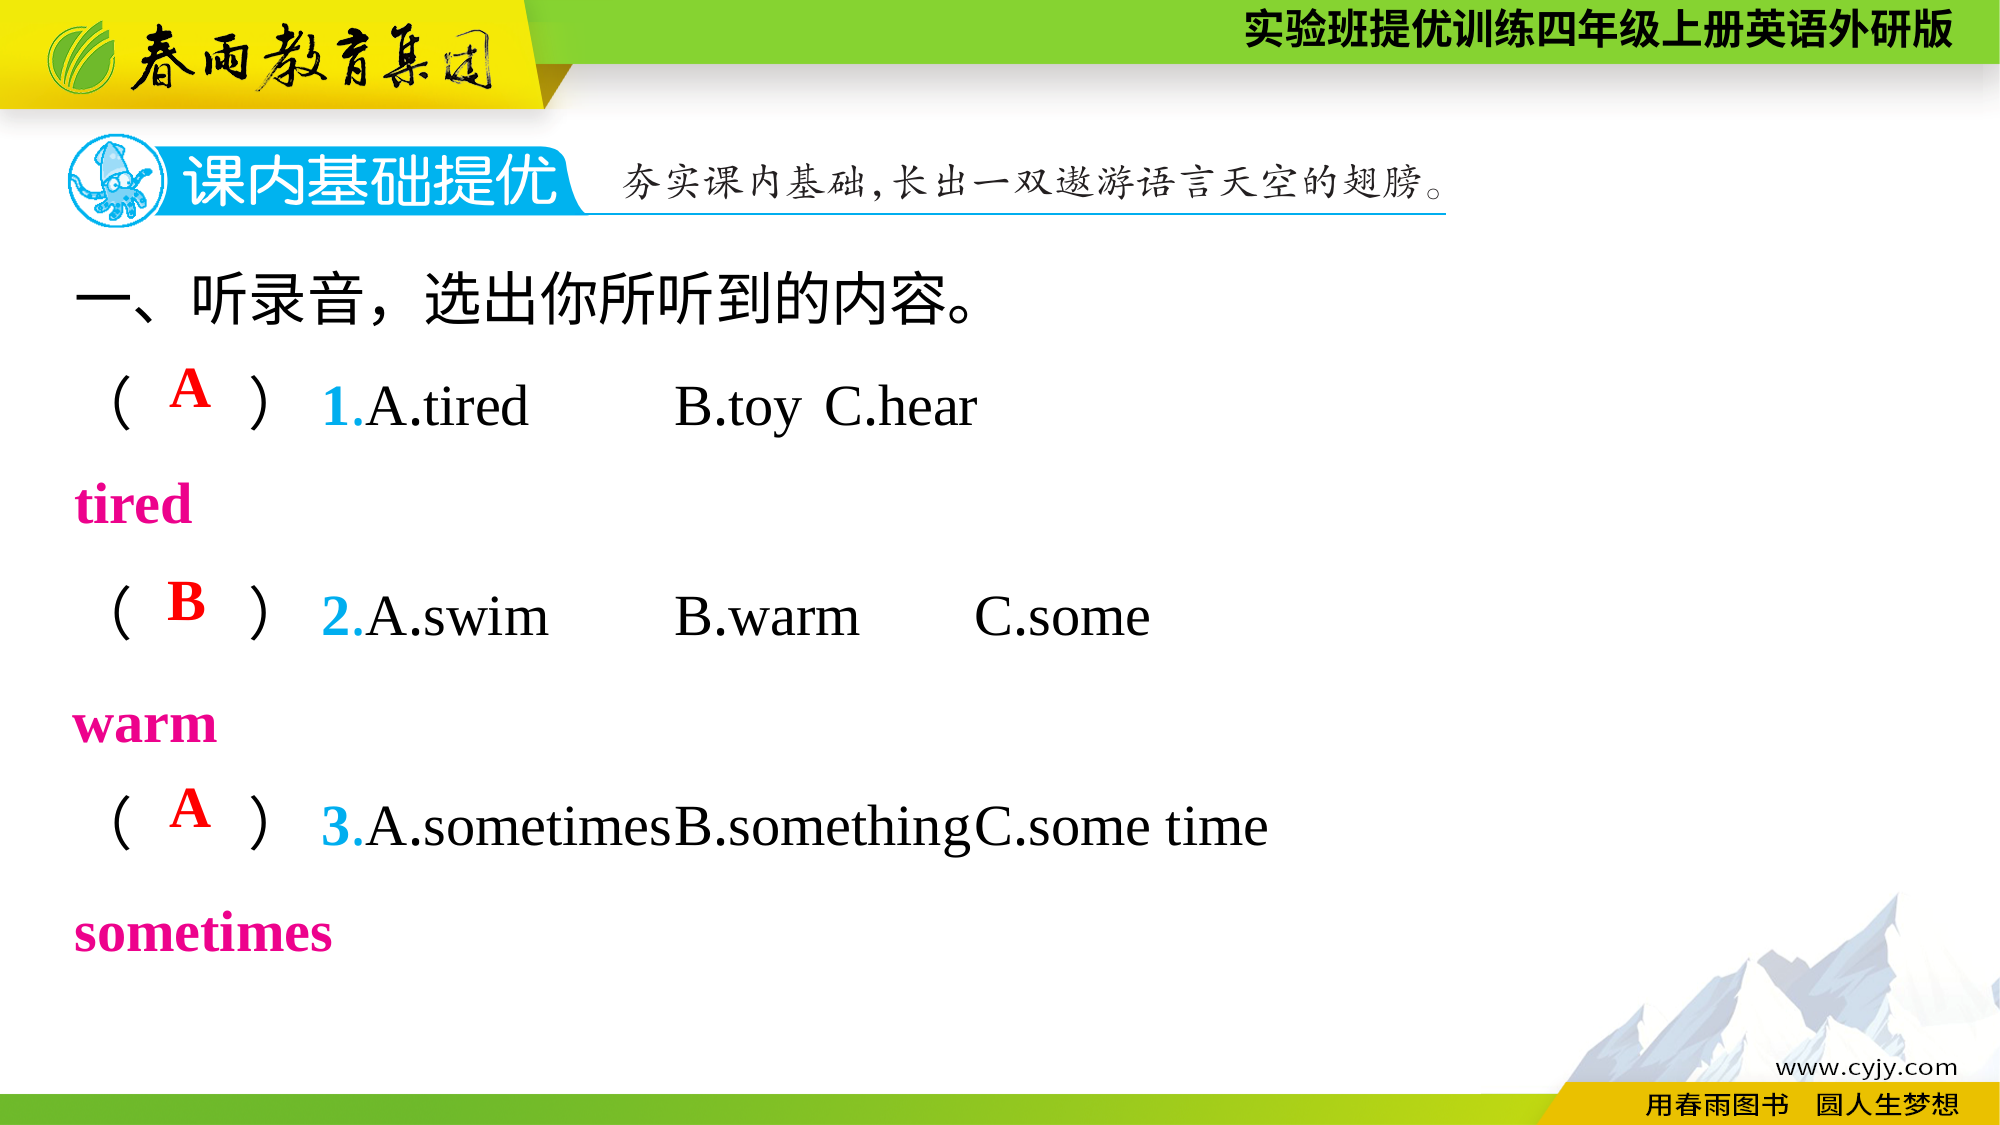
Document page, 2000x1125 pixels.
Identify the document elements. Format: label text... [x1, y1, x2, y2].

list 一、听录音，选出你所听到的内容。 （ ）1.A.tired B.toy C.hear （ ）2.A.swim B.warm C.some （ ）3.A.sometimes B.something C.some time [59, 971, 1944, 978]
text_box tired [59, 422, 1944, 543]
text_box B [152, 554, 222, 640]
list 一、听录音，选出你所听到的内容。 （ ）1.A.tired B.toy C.hear （ ）2.A.swim B.warm C.some （ ）3.A.sometimes B.something C.some time [59, 219, 1944, 422]
text_box sometimes [59, 850, 1944, 971]
picture [0, 0, 2000, 1125]
text_box A [154, 761, 227, 847]
list 一、听录音，选出你所听到的内容。 （ ）1.A.tired B.toy C.hear （ ）2.A.swim B.warm C.some （ ）3.A.sometimes B.something C.some time [59, 543, 1944, 850]
text_box warm [57, 642, 1942, 763]
text_box A [154, 342, 227, 427]
